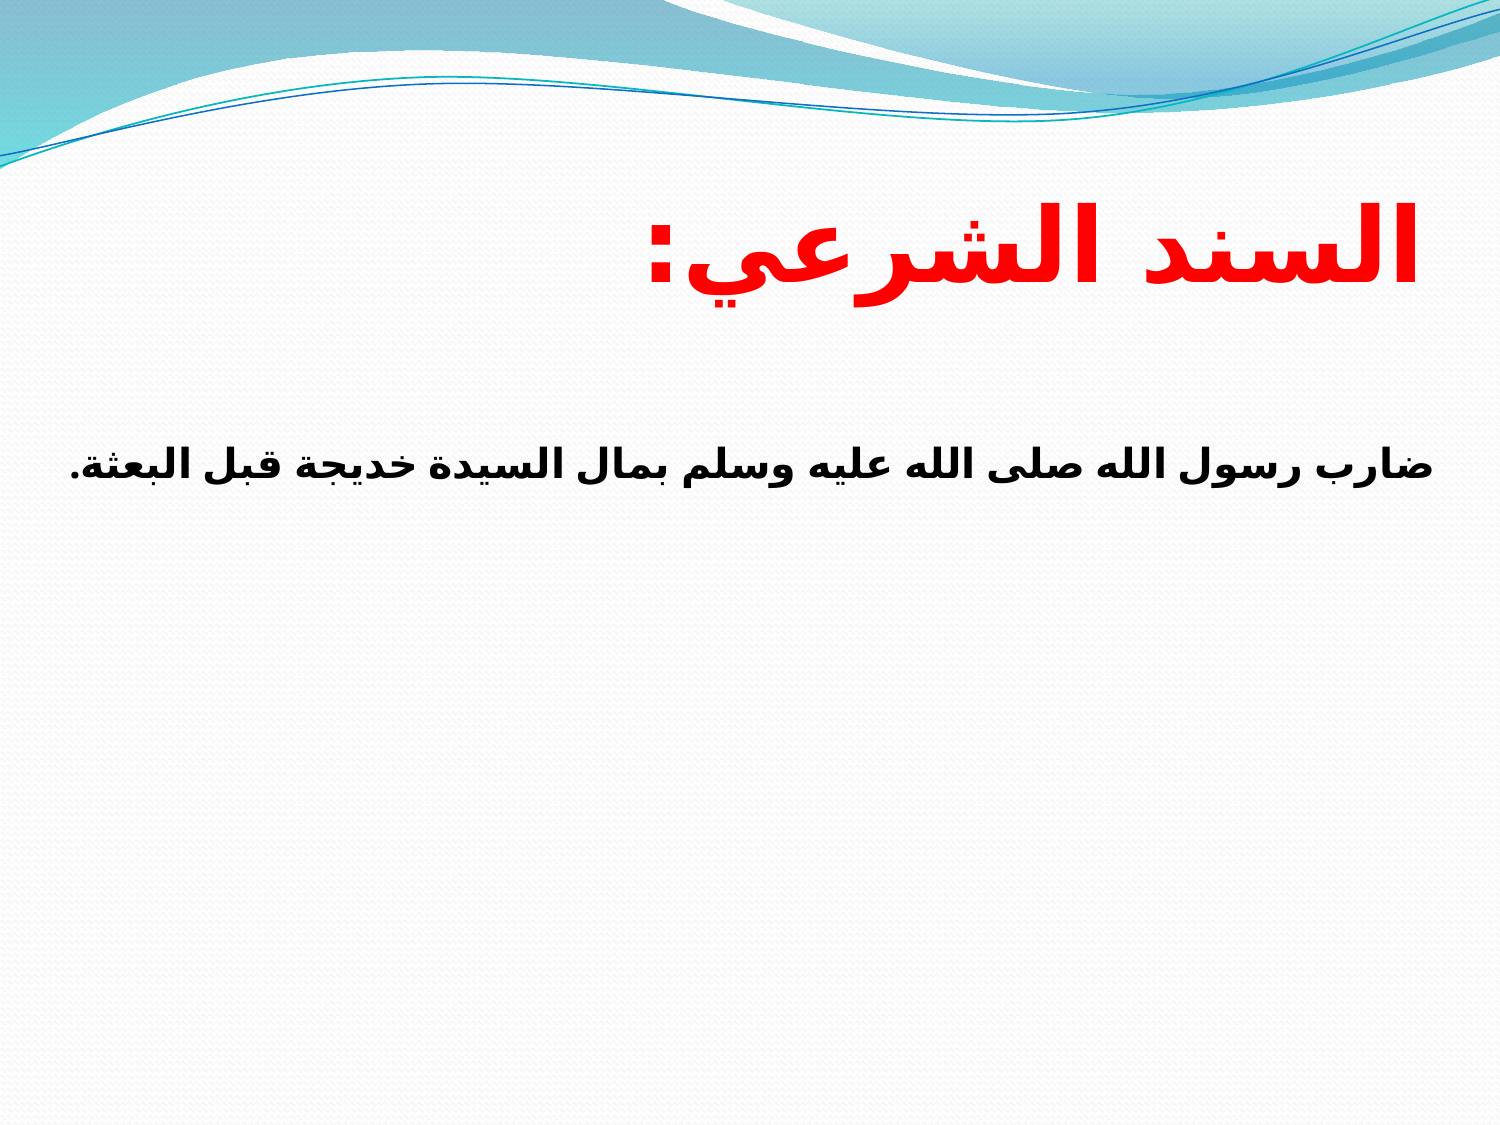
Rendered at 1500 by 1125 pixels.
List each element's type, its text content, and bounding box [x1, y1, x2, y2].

list ضارب رسول الله صلى الله عليه وسلم بمال السيدة خديجة قبل البعثة. [24, 237, 1450, 595]
title السند الشرعي: [75, 115, 1425, 237]
